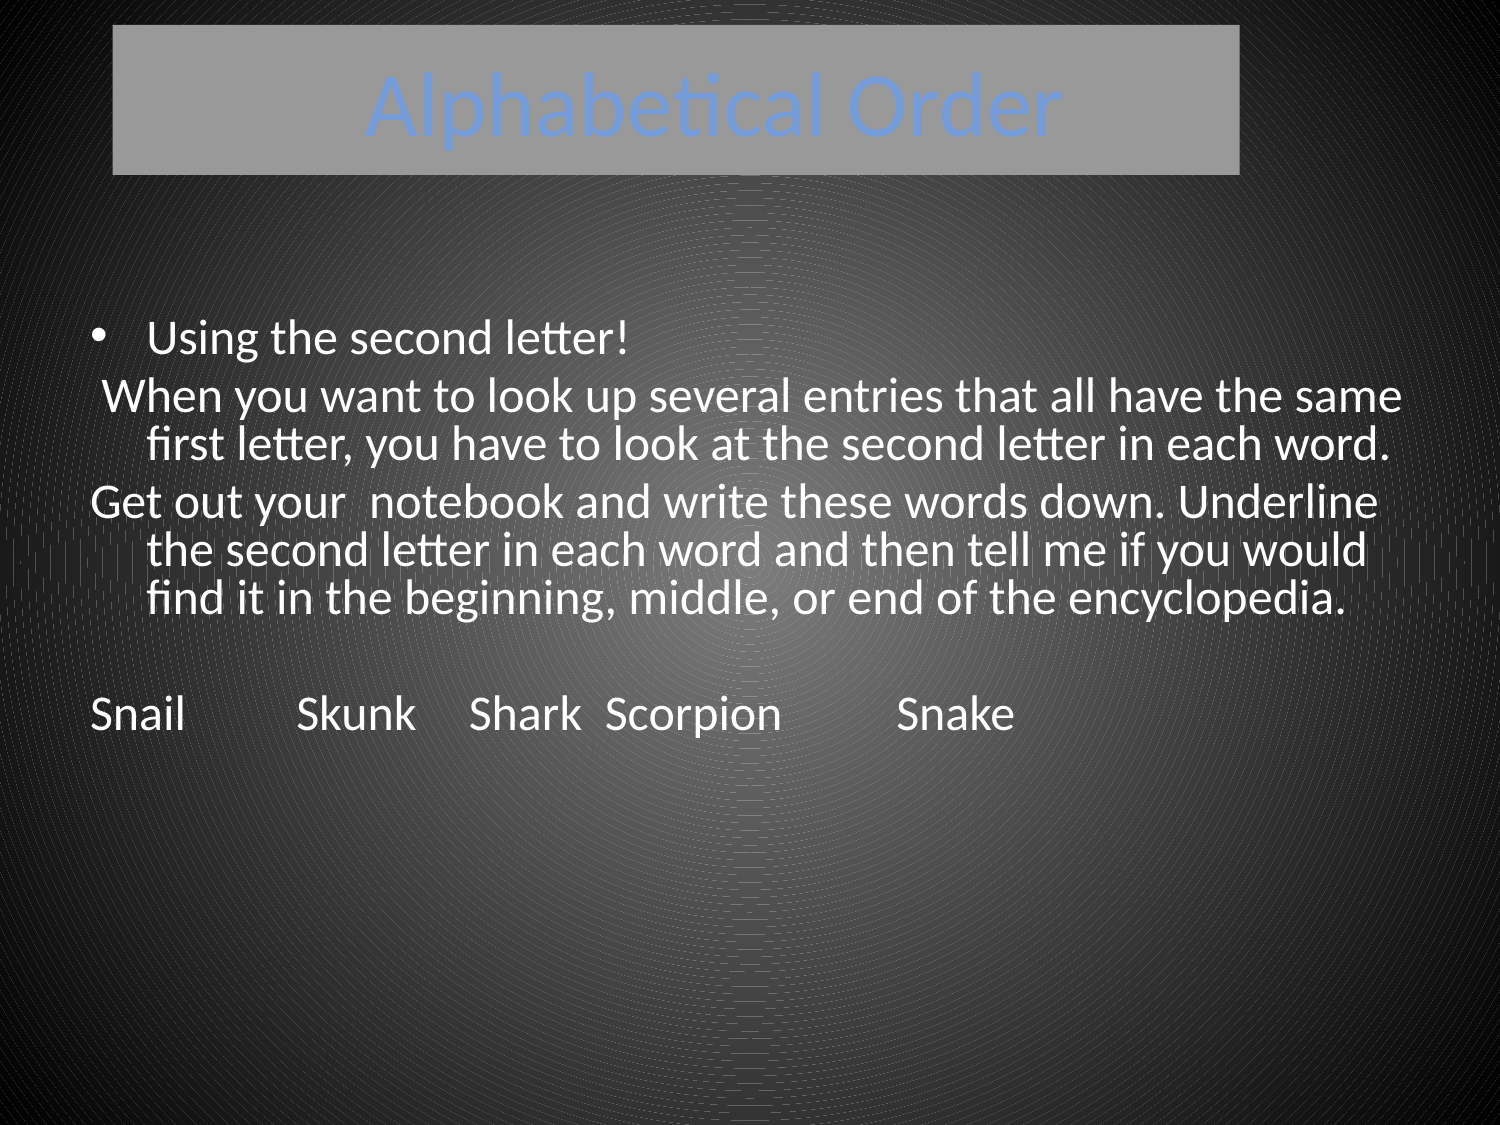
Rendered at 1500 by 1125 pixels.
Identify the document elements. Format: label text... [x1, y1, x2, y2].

title Alphabetical Order [112, 24, 1240, 175]
list Using the second letter! When you want to look up several entries that all have the same first letter, you have to look at the second letter in each word. Get out your notebook and write these words down. Underline the second letter in each word and then tell me if you would find it in the beginning, middle, or end of the encyclopedia. Snail Skunk Shark Scorpion Snake [75, 308, 1425, 1059]
